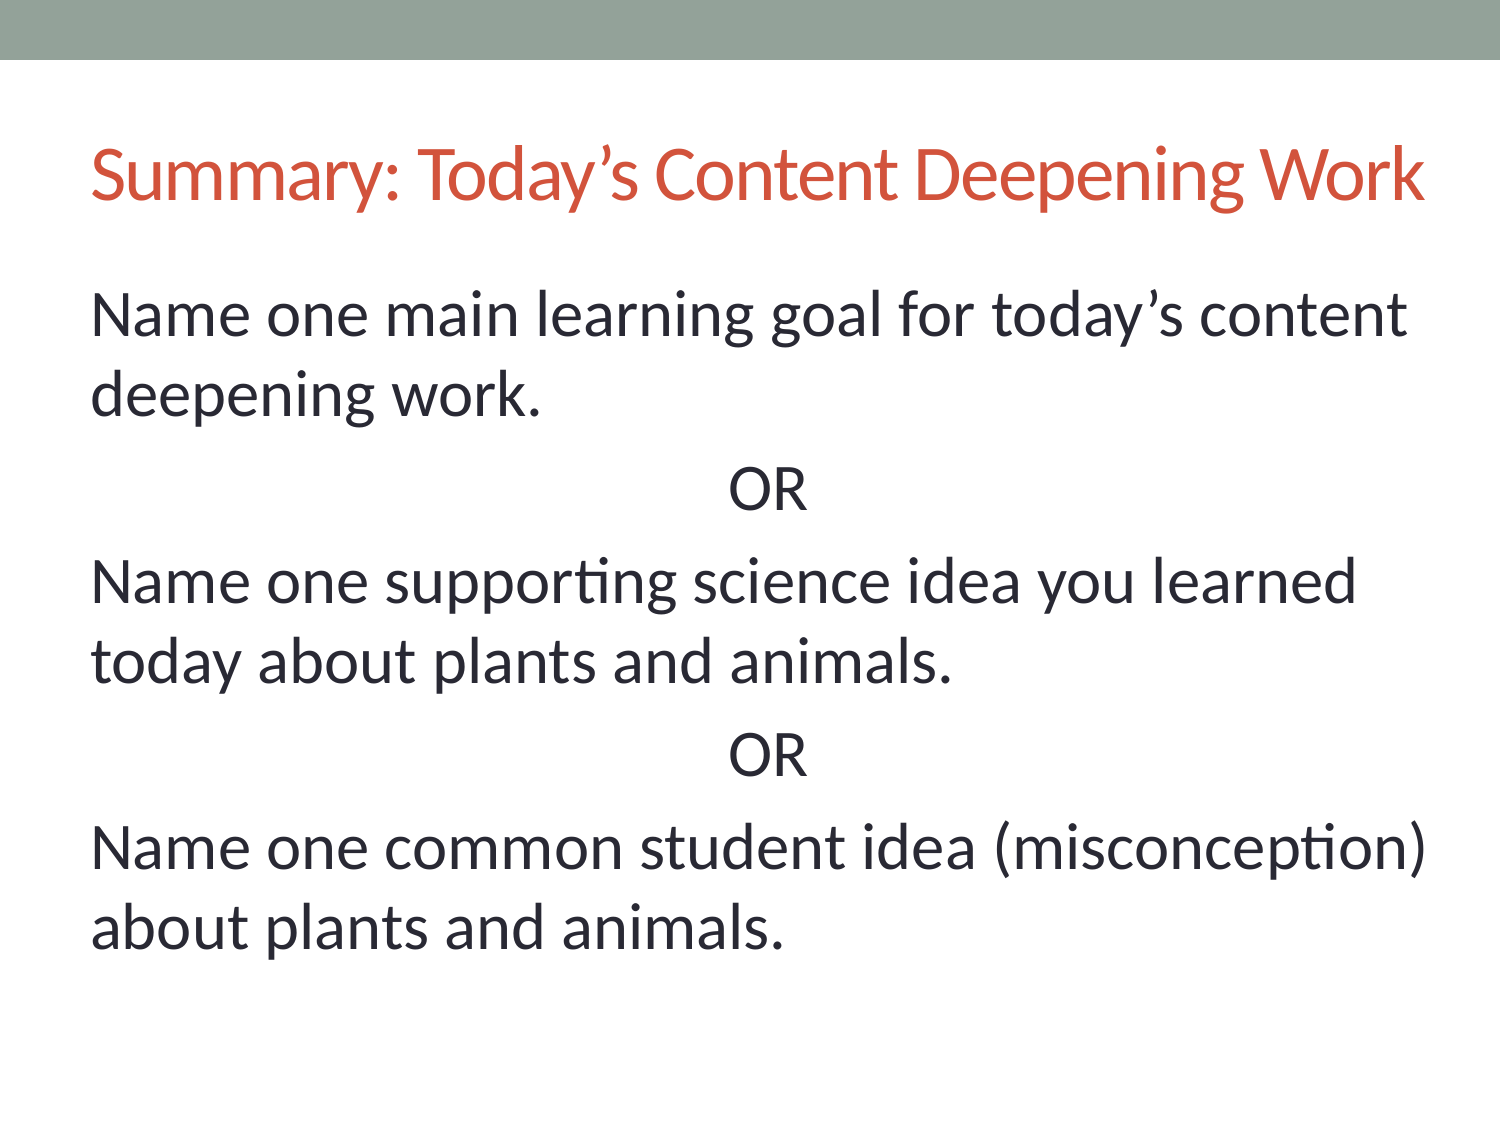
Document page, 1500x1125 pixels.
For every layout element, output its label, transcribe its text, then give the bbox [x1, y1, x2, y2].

title Summary: Today’s Content Deepening Work [75, 87, 1463, 250]
list Name one main learning goal for today’s content deepening work. OR Name one supporting science idea you learned today about plants and animals. OR Name one common student idea (misconception) about plants and animals. [75, 262, 1463, 1063]
